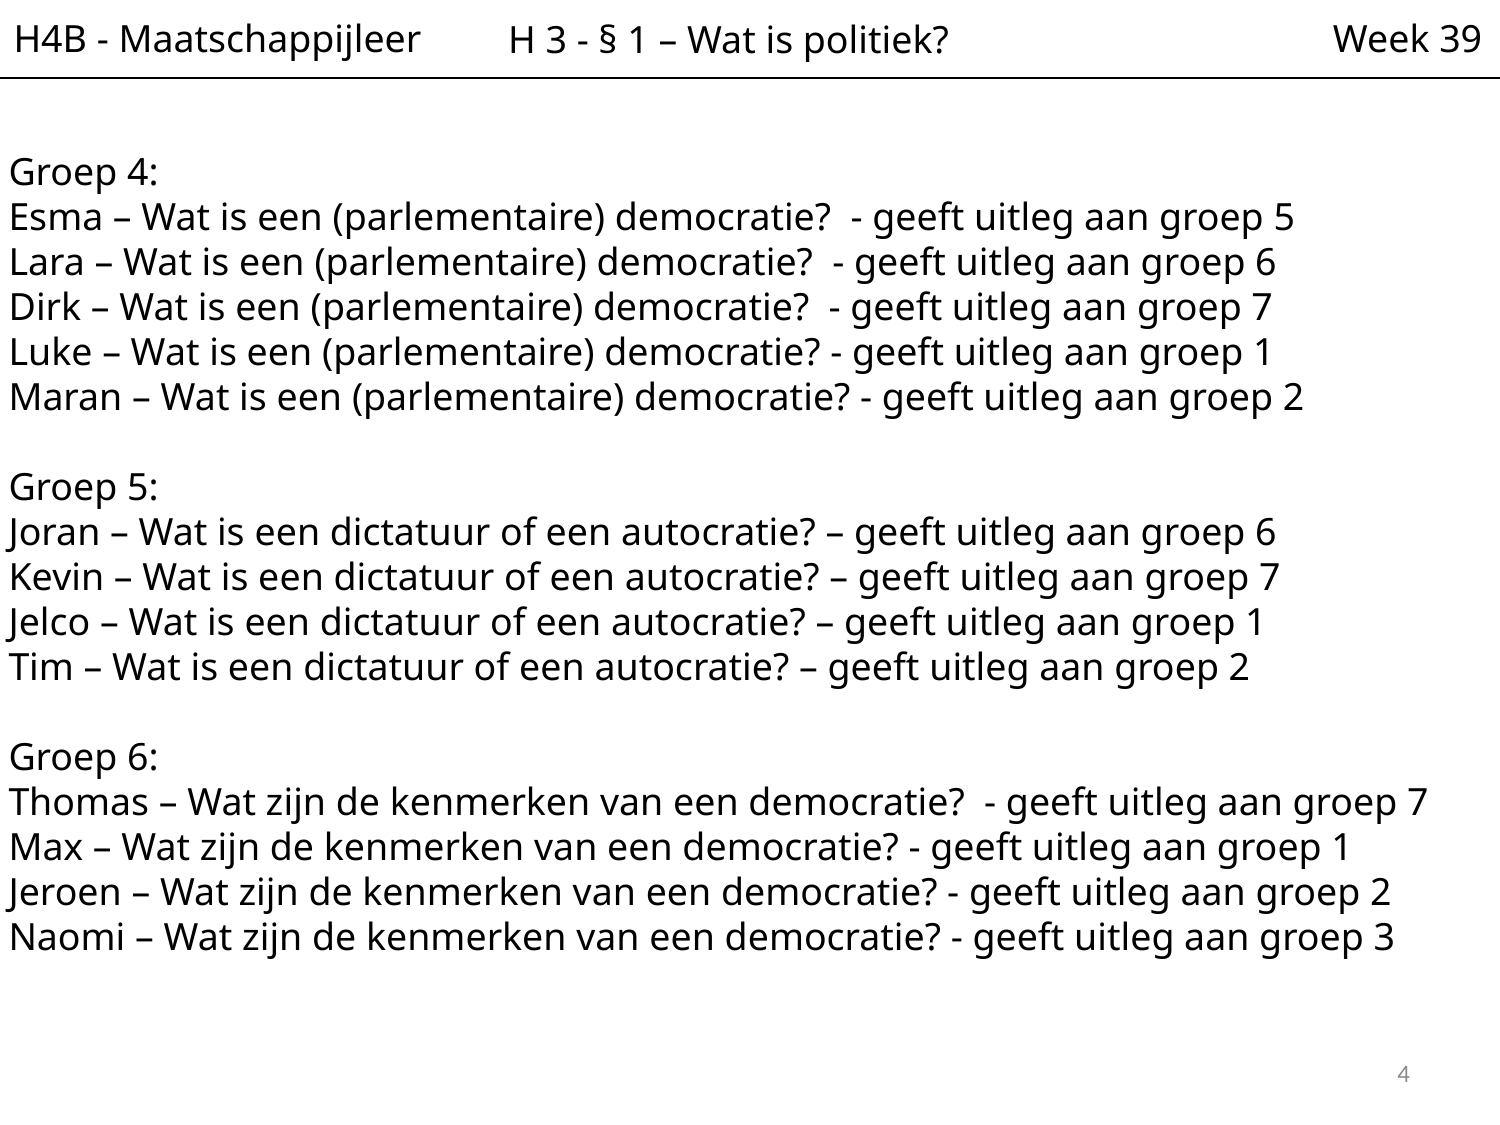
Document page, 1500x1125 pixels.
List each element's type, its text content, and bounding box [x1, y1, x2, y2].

text_box H4B - Maatschappijleer [0, 7, 437, 67]
slide_number 4 [1074, 1042, 1425, 1103]
text_box H 3 - § 1 – Wat is politiek? [493, 8, 965, 68]
text_box Week 39 [1318, 7, 1498, 67]
text_box Groep 4: Esma – Wat is een (parlementaire) democratie? - geeft uitleg aan groep 5 Lara – Wat is een (parlementaire) democratie? - geeft uitleg aan groep 6 Dirk – Wat is een (parlementaire) democratie? - geeft uitleg aan groep 7 Luke – Wat is een (parlementaire) democratie? - geeft uitleg aan groep 1 Maran – Wat is een (parlementaire) democratie? - geeft uitleg aan groep 2 Groep 5: Joran – Wat is een dictatuur of een autocratie? – geeft uitleg aan groep 6 Kevin – Wat is een dictatuur of een autocratie? – geeft uitleg aan groep 7 Jelco – Wat is een dictatuur of een autocratie? – geeft uitleg aan groep 1 Tim – Wat is een dictatuur of een autocratie? – geeft uitleg aan groep 2 Groep 6: Thomas – Wat zijn de kenmerken van een democratie? - geeft uitleg aan groep 7 Max – Wat zijn de kenmerken van een democratie? - geeft uitleg aan groep 1 Jeroen – Wat zijn de kenmerken van een democratie? - geeft uitleg aan groep 2 Naomi – Wat zijn de kenmerken van een democratie? - geeft uitleg aan groep 3 [0, 141, 1445, 1011]
